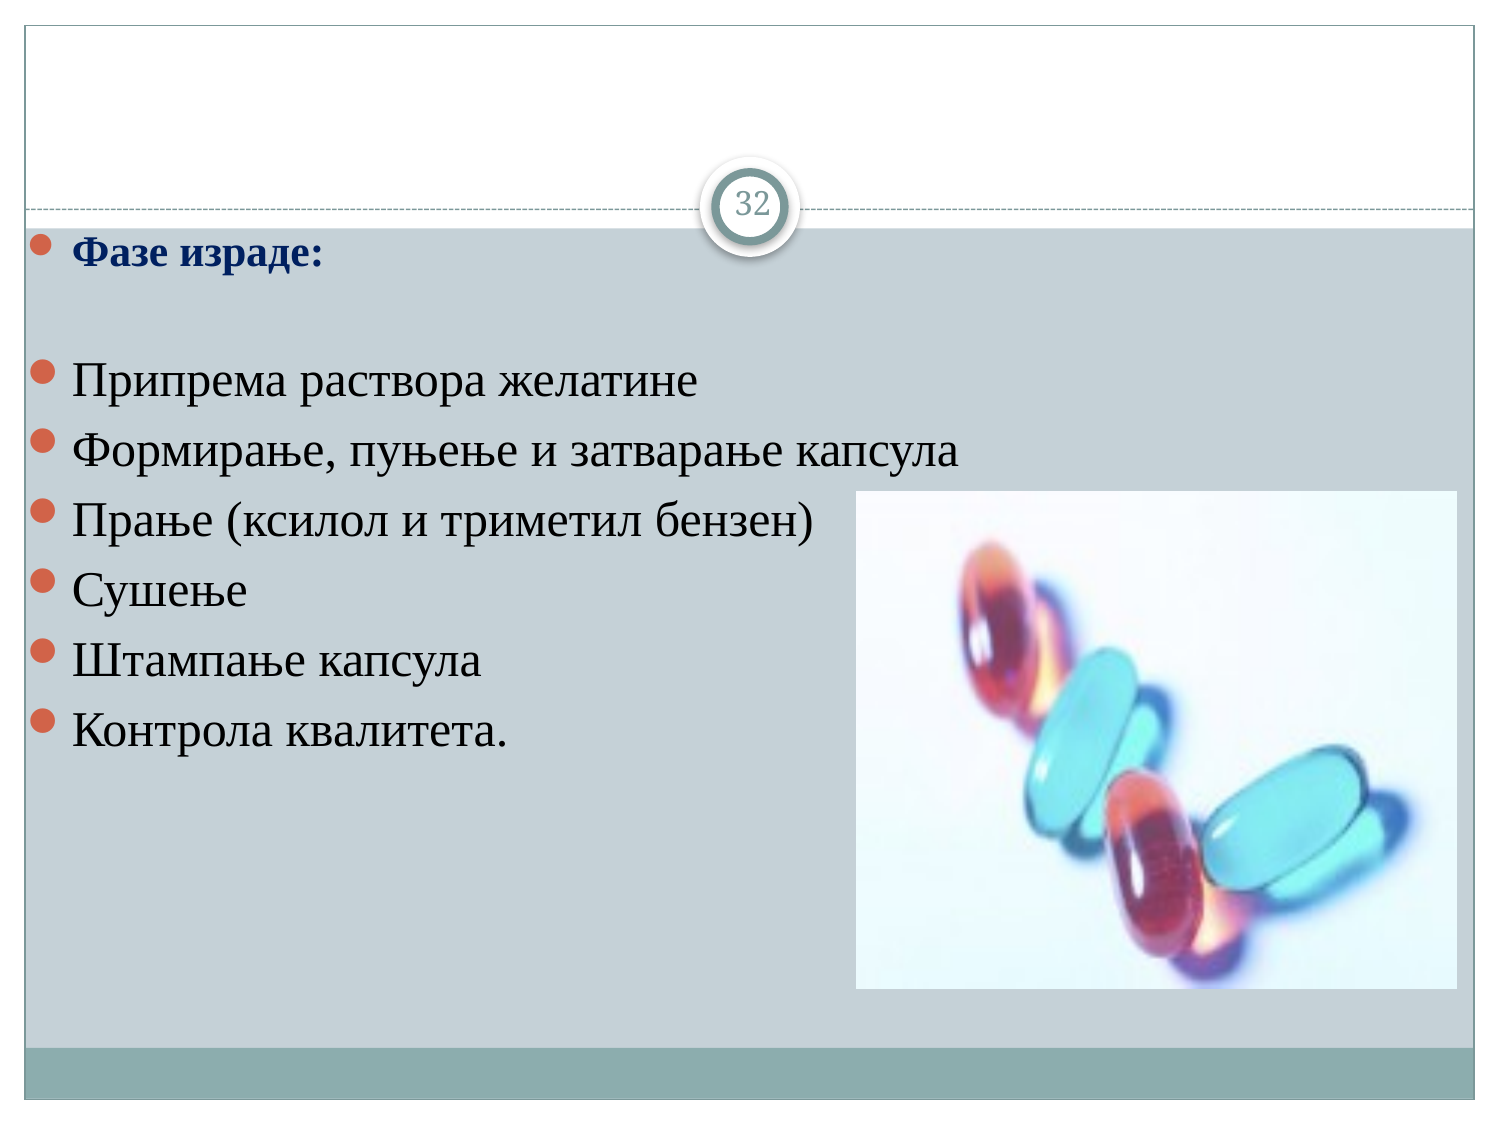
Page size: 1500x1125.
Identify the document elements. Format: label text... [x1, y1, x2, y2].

picture [855, 491, 1458, 989]
slide_number 32 [715, 168, 791, 241]
list Фазе израде: Припрема раствора желатине Формирање, пуњење и затварање капсула Прање (ксилол и триметил бензен) Сушење Штампање капсула Контрола квалитета. [12, 154, 1475, 970]
